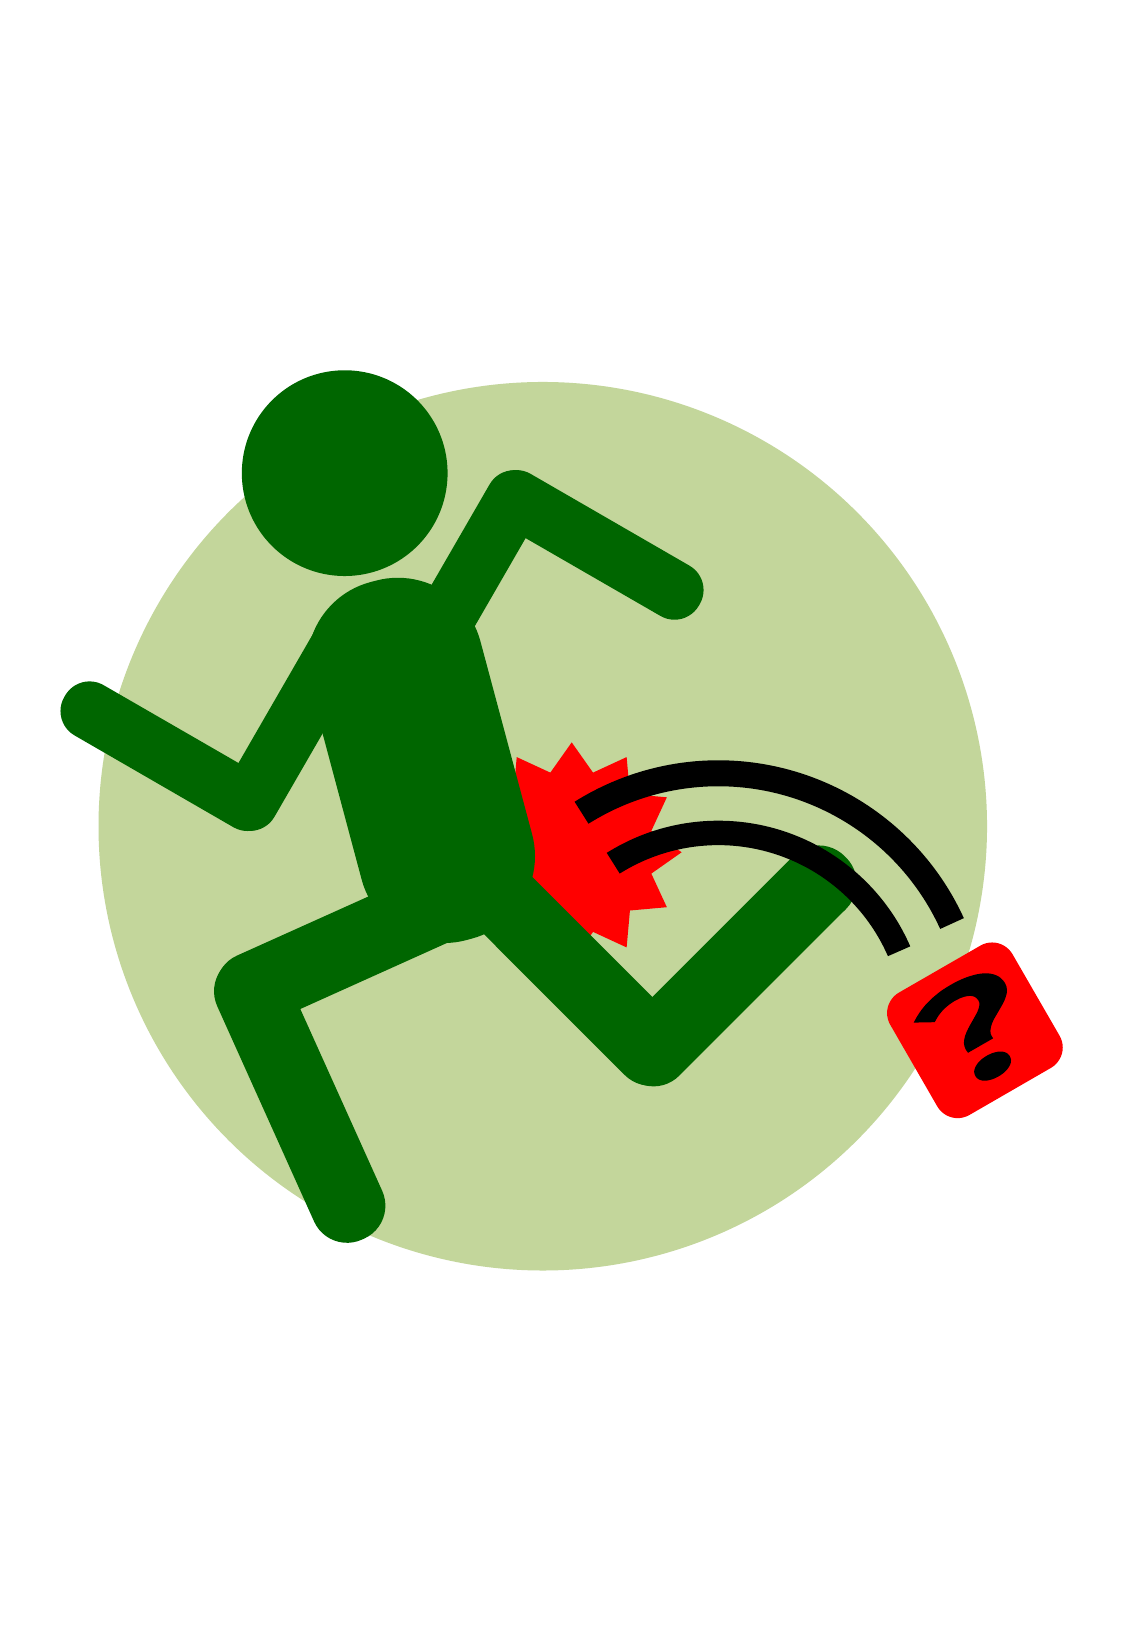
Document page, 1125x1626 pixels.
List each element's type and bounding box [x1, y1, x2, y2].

text_box [98, 370, 1046, 1301]
